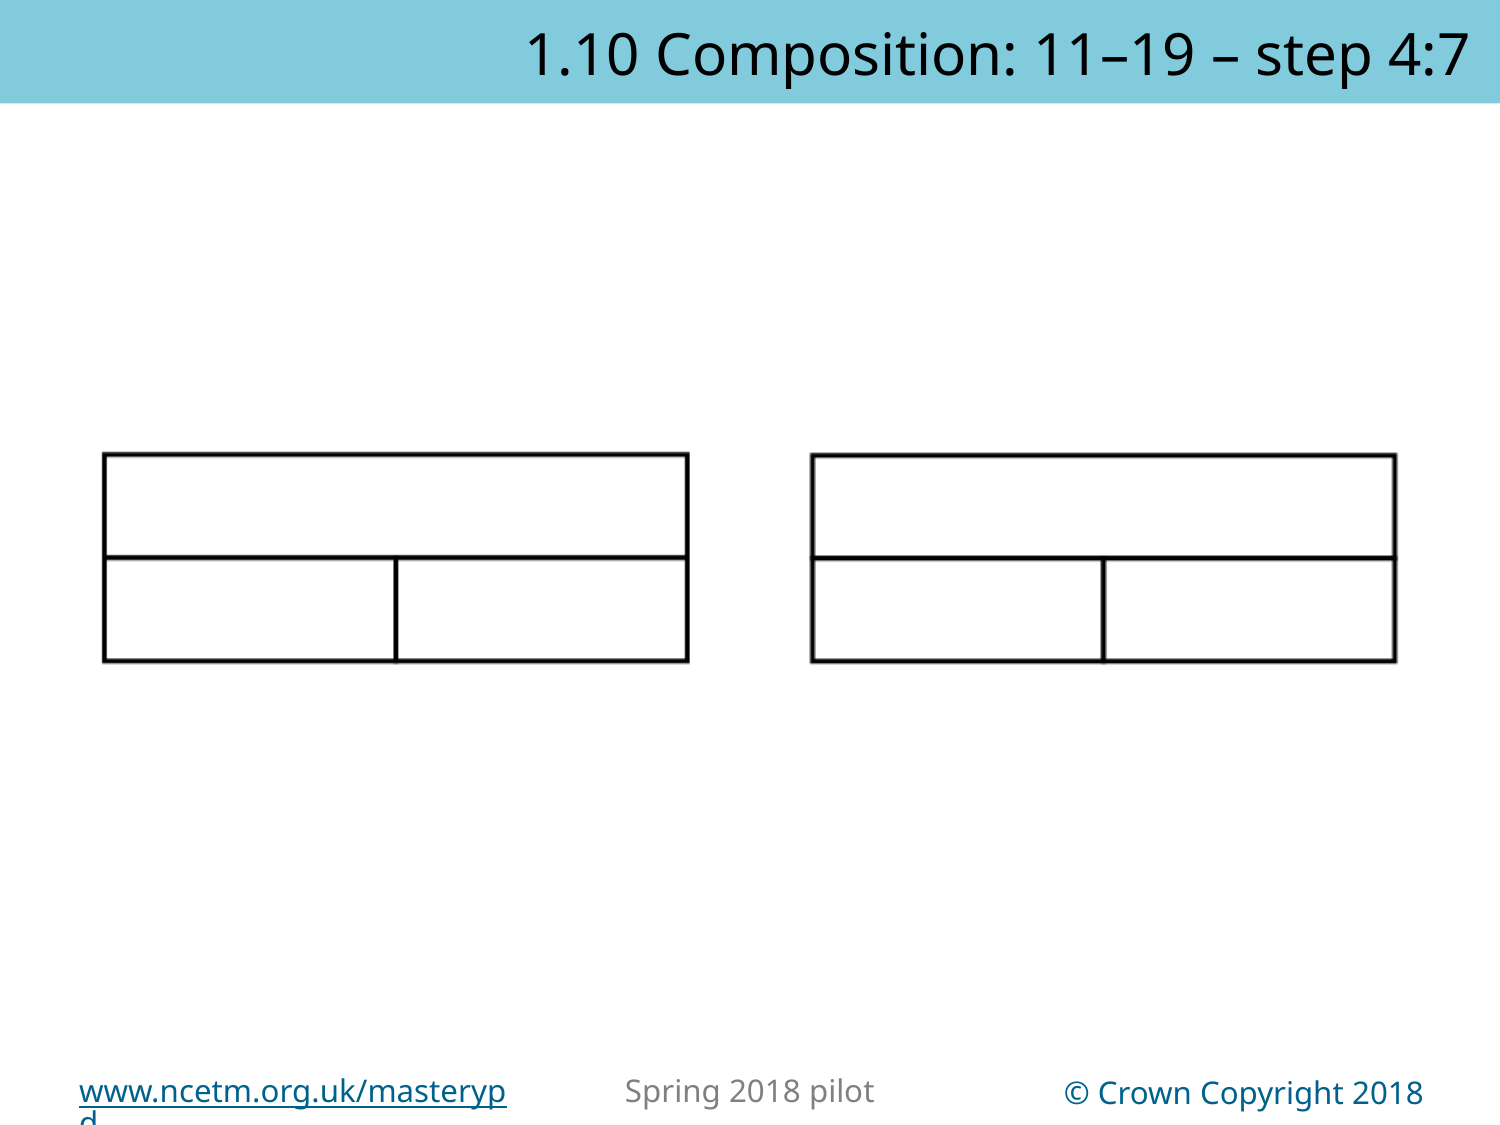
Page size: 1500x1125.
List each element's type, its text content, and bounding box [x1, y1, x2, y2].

list 1.10 Composition: 11–19 – step 4:7 [0, 0, 1500, 104]
picture [96, 414, 748, 711]
picture [796, 415, 1424, 712]
